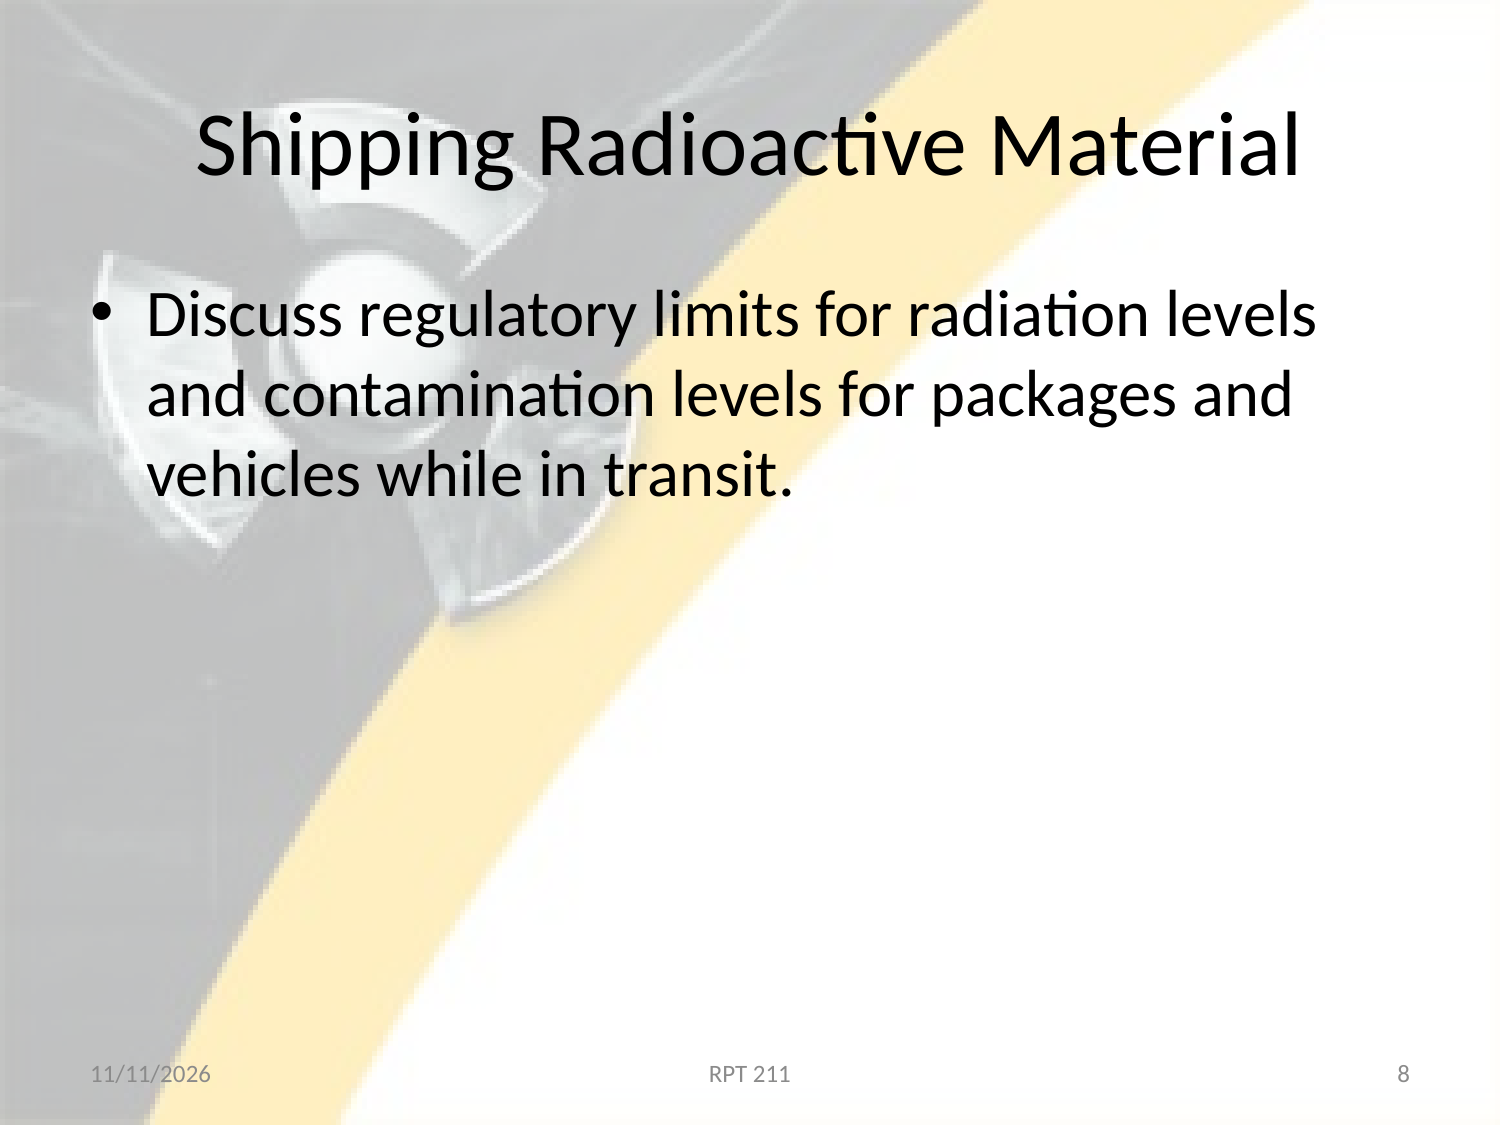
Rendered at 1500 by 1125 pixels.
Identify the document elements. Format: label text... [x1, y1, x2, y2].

slide_number 8 [1074, 1042, 1425, 1103]
title Shipping Radioactive Material [75, 45, 1425, 233]
list Discuss regulatory limits for radiation levels and contamination levels for packages and vehicles while in transit. [75, 262, 1425, 1005]
footer RPT 211 [512, 1042, 988, 1103]
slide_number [75, 1042, 425, 1103]
